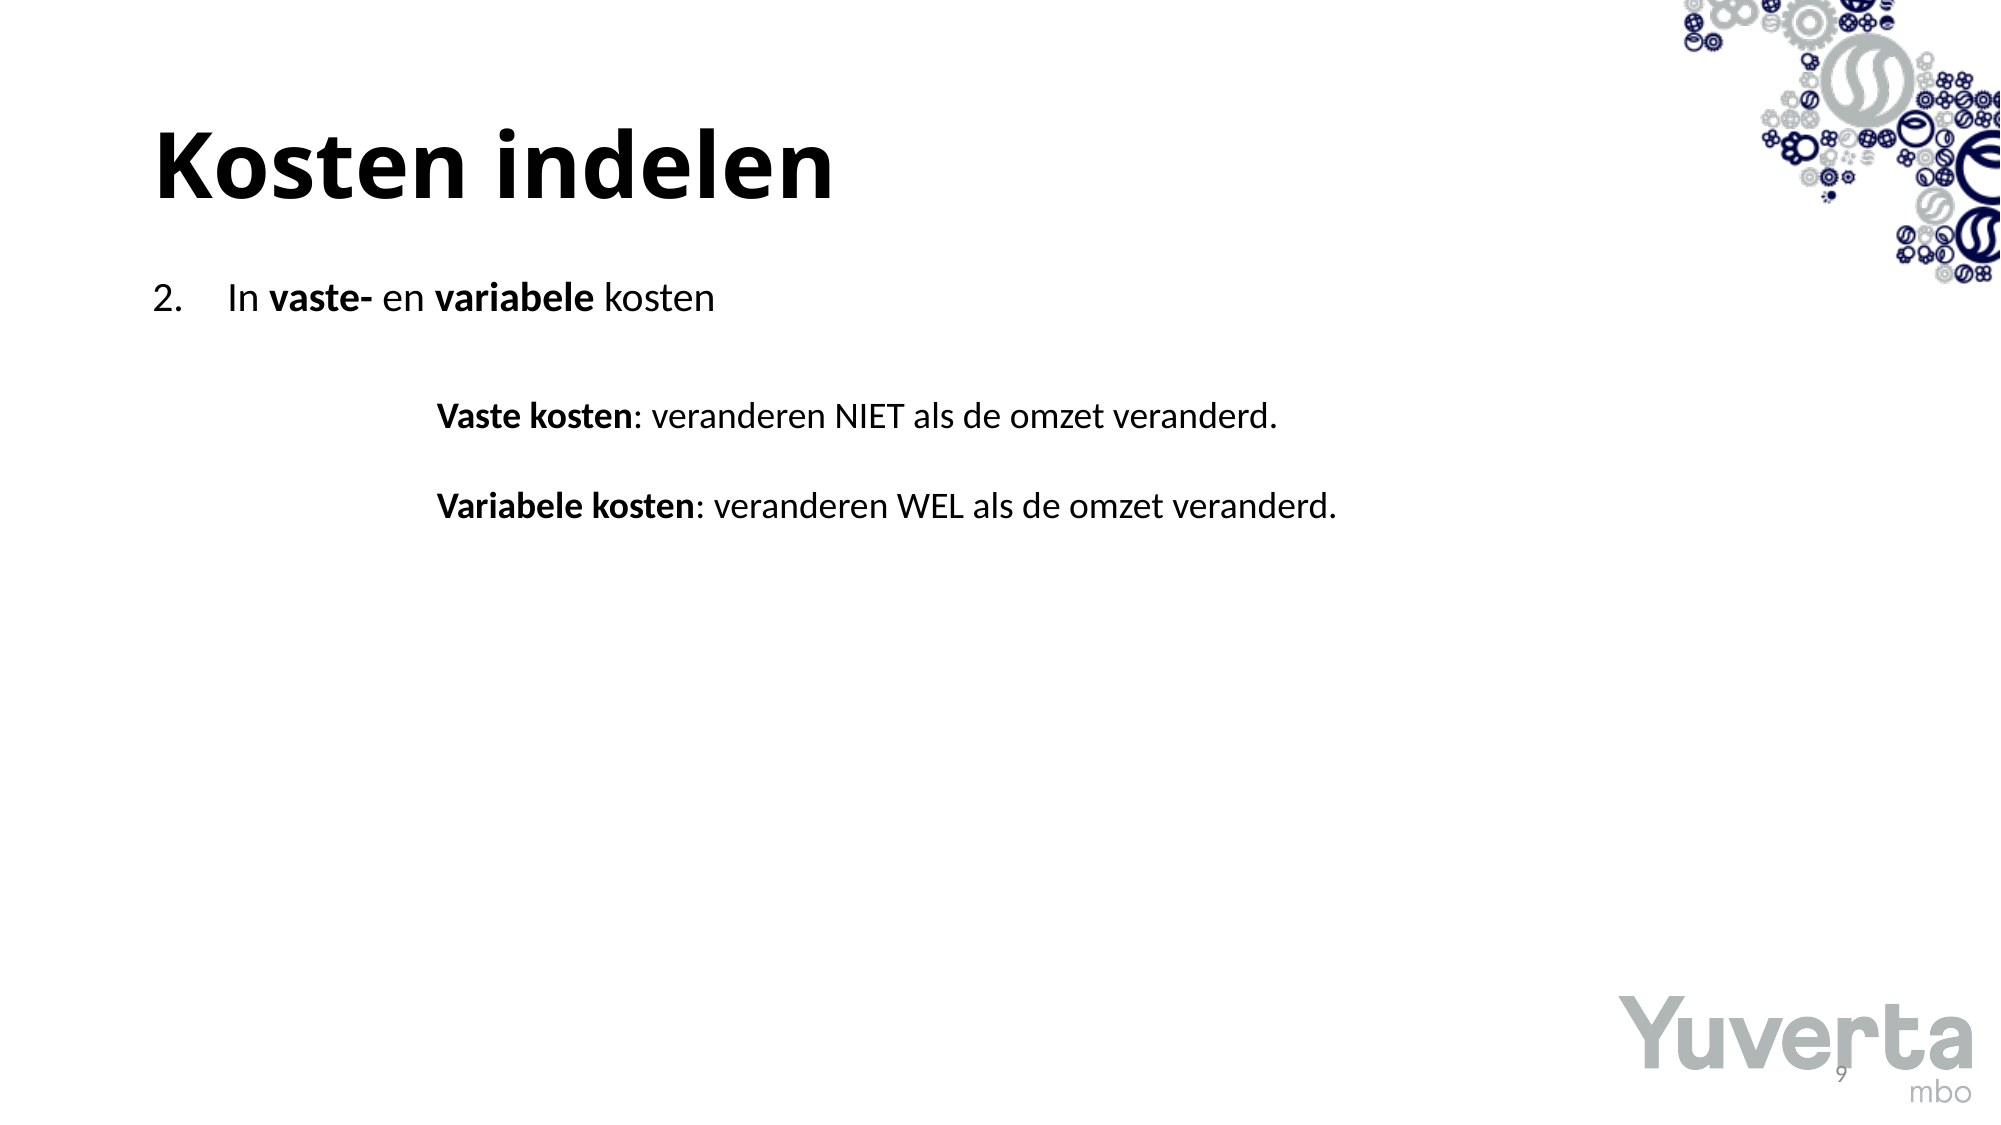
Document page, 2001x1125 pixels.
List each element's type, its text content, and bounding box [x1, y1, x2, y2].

text_box In vaste- en variabele kosten [137, 262, 1139, 377]
slide_number 9 [1412, 1042, 1863, 1103]
title Kosten indelen [137, 59, 1863, 278]
text_box Vaste kosten: veranderen NIET als de omzet veranderd. Variabele kosten: veranderen WEL als de omzet veranderd. [422, 383, 1693, 534]
picture [0, 0, 2000, 1125]
